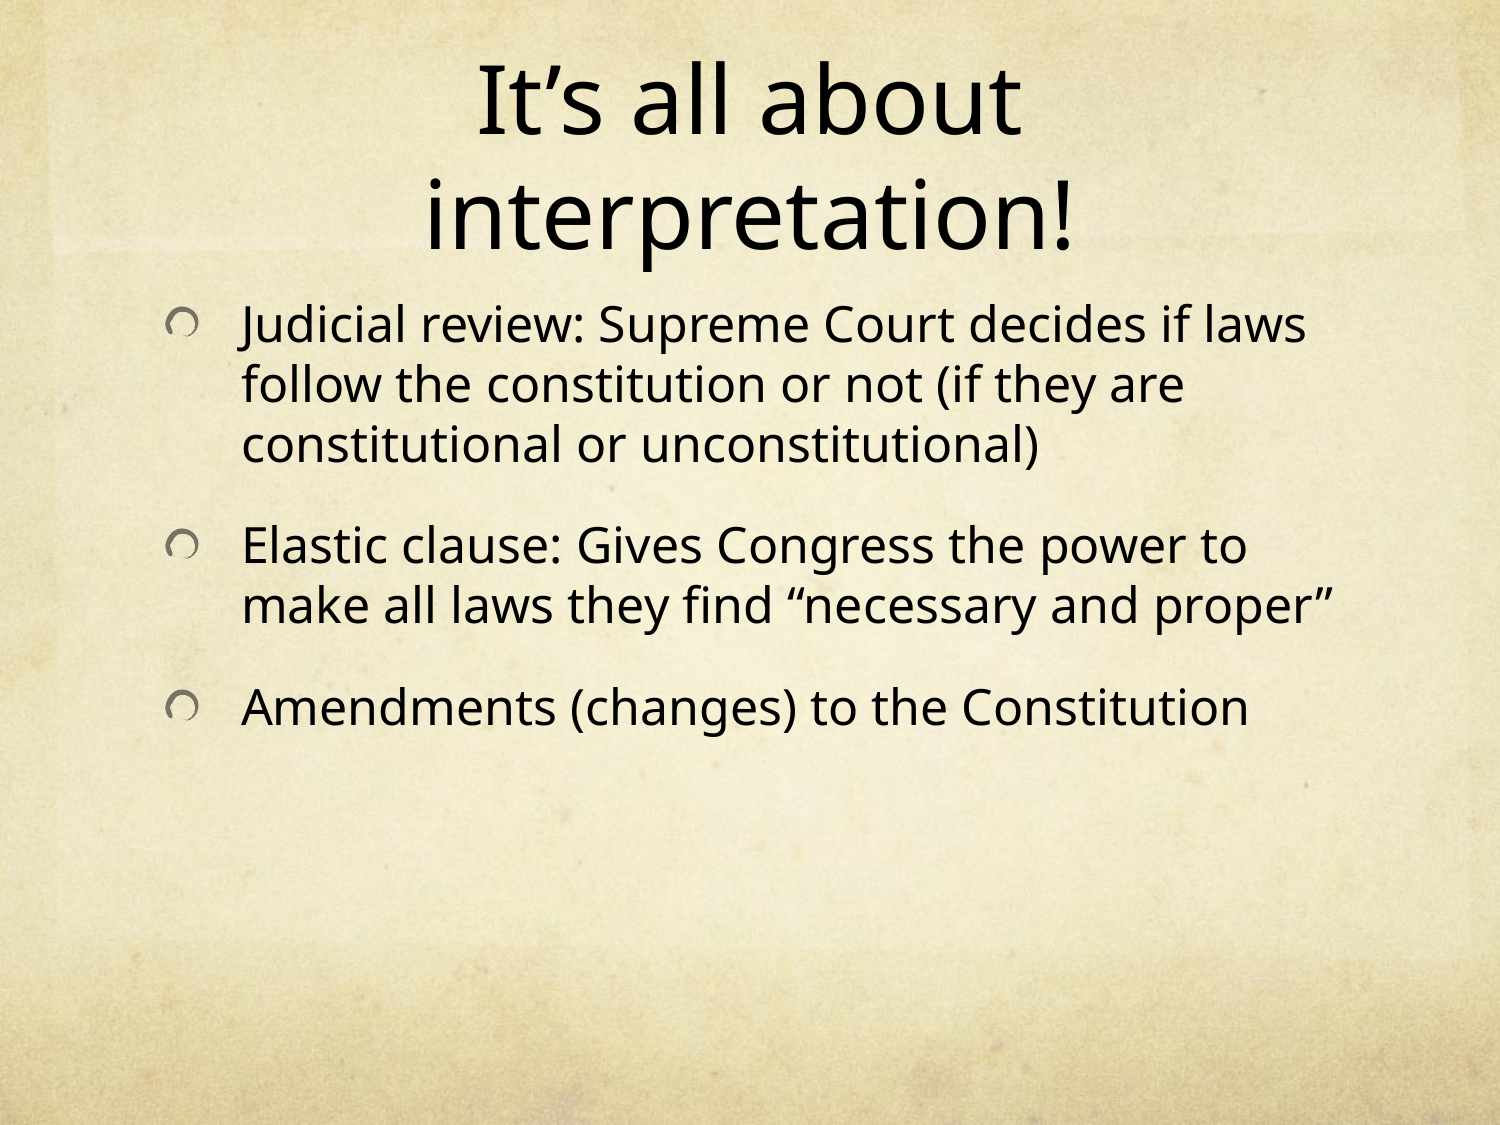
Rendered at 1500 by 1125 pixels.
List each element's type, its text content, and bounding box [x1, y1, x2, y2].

picture [0, 0, 1500, 1125]
title It’s all about interpretation! [150, 82, 1350, 225]
list Judicial review: Supreme Court decides if laws follow the constitution or not (if they are constitutional or unconstitutional) Elastic clause: Gives Congress the power to make all laws they find “necessary and proper” Amendments (changes) to the Constitution [150, 284, 1350, 950]
